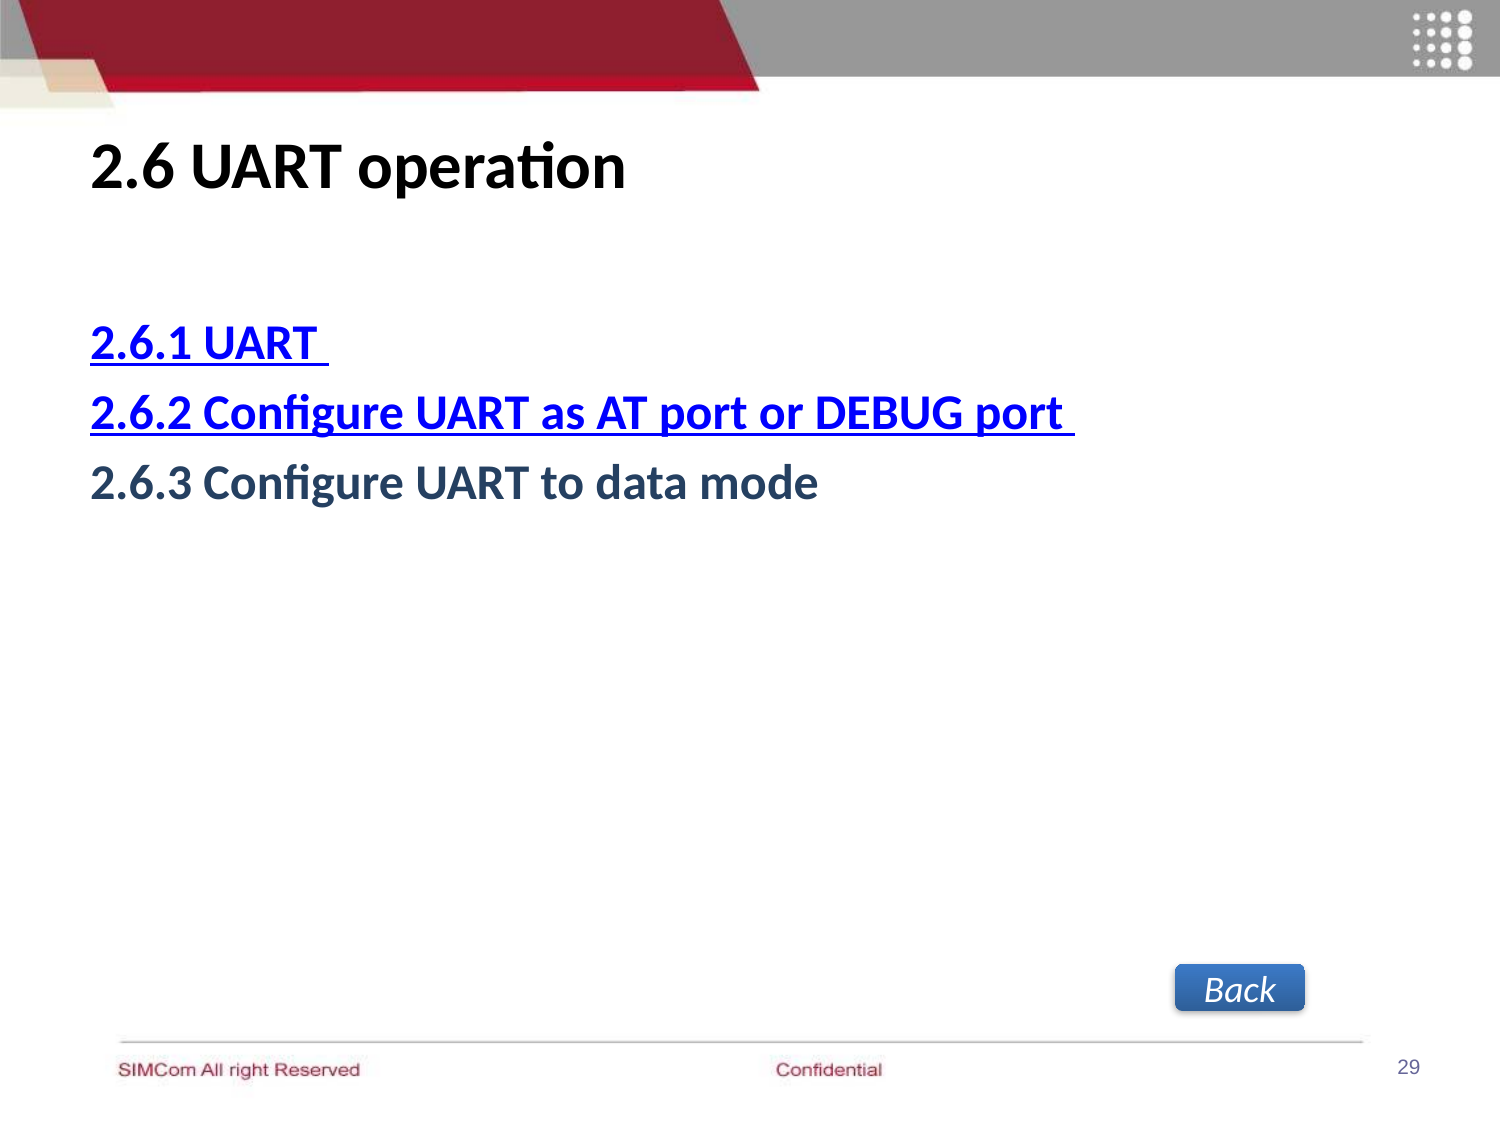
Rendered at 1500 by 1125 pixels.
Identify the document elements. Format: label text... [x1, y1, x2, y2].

list 2.6.1 UART 2.6.2 Configure UART as AT port or DEBUG port 2.6.3 Configure UART to data mode [74, 231, 1426, 1036]
title 2.6 UART operation [74, 89, 1426, 231]
picture [0, 0, 1500, 1125]
text_box Back [1175, 964, 1306, 1012]
